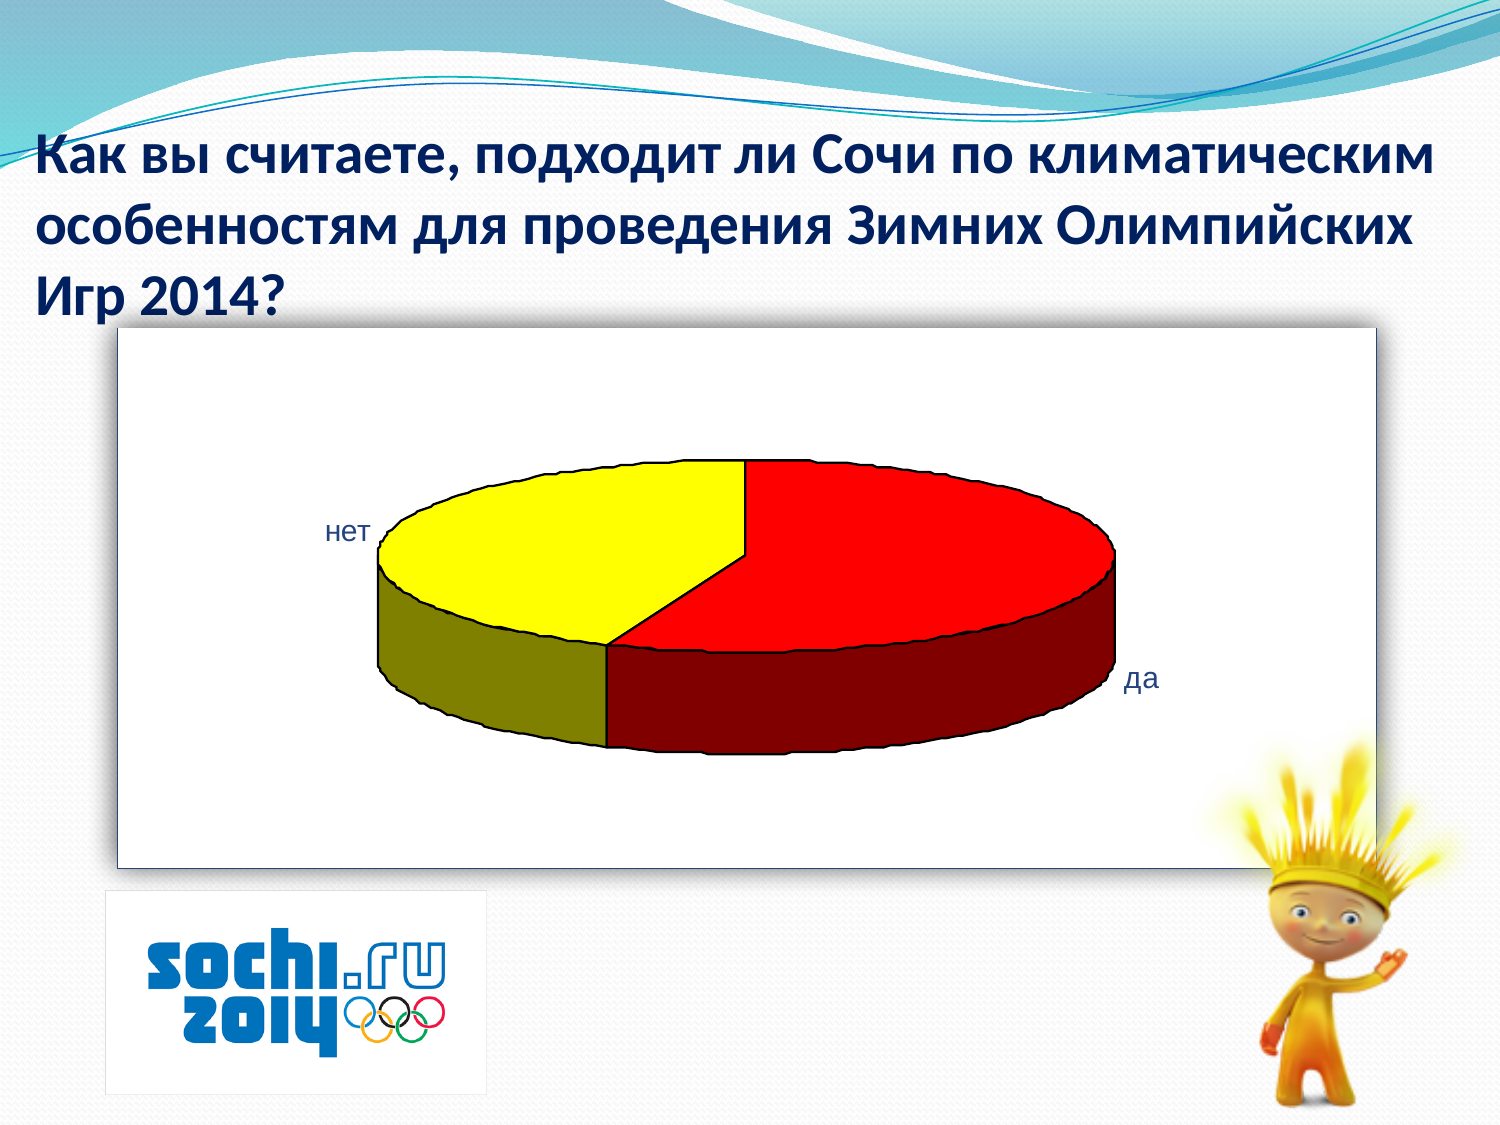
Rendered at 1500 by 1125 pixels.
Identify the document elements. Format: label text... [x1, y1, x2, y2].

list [105, 327, 1390, 880]
picture [1185, 697, 1500, 1125]
title Как вы считаете, подходит ли Сочи по климатическим особенностям для проведения Зимних Олимпийских Игр 2014? [35, 105, 1454, 399]
picture [105, 890, 487, 1095]
